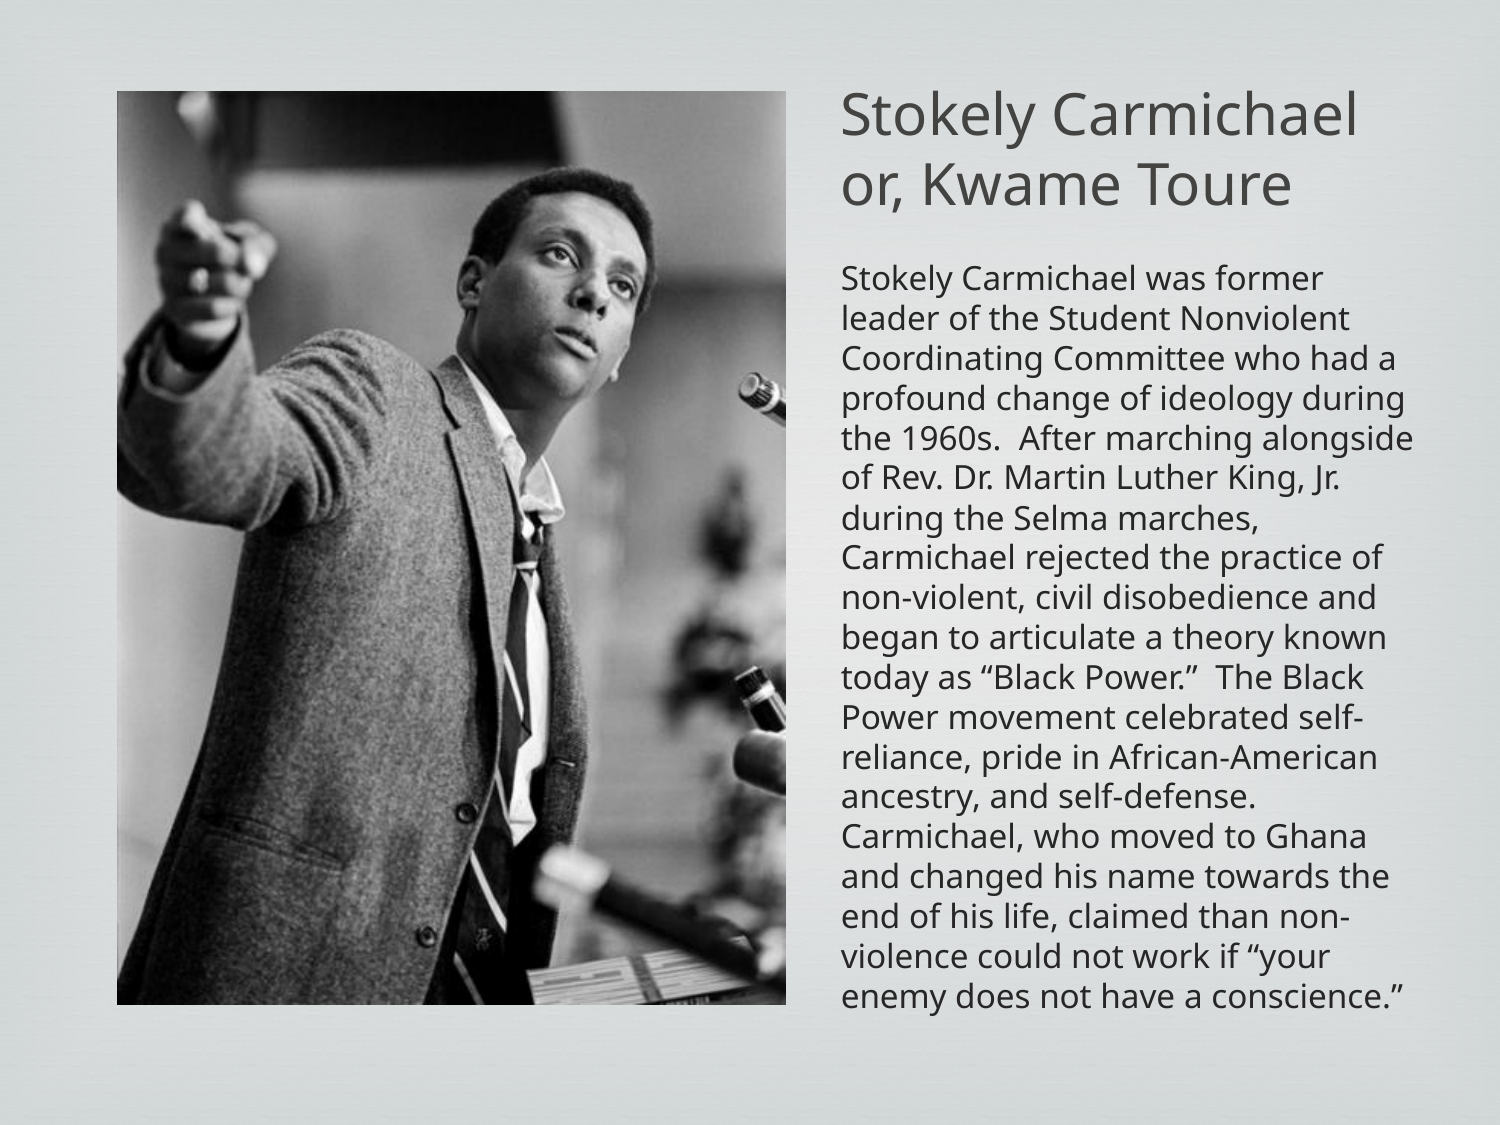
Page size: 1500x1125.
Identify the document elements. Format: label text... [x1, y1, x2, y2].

list Stokely Carmichael was former leader of the Student Nonviolent Coordinating Committee who had a profound change of ideology during the 1960s. After marching alongside of Rev. Dr. Martin Luther King, Jr. during the Selma marches, Carmichael rejected the practice of non-violent, civil disobedience and began to articulate a theory known today as “Black Power.” The Black Power movement celebrated self-reliance, pride in African-American ancestry, and self-defense. Carmichael, who moved to Ghana and changed his name towards the end of his life, claimed than non-violence could not work if “your enemy does not have a conscience.” [825, 249, 1438, 1050]
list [116, 91, 786, 1006]
title Stokely Carmichael or, Kwame Toure [825, 87, 1387, 225]
